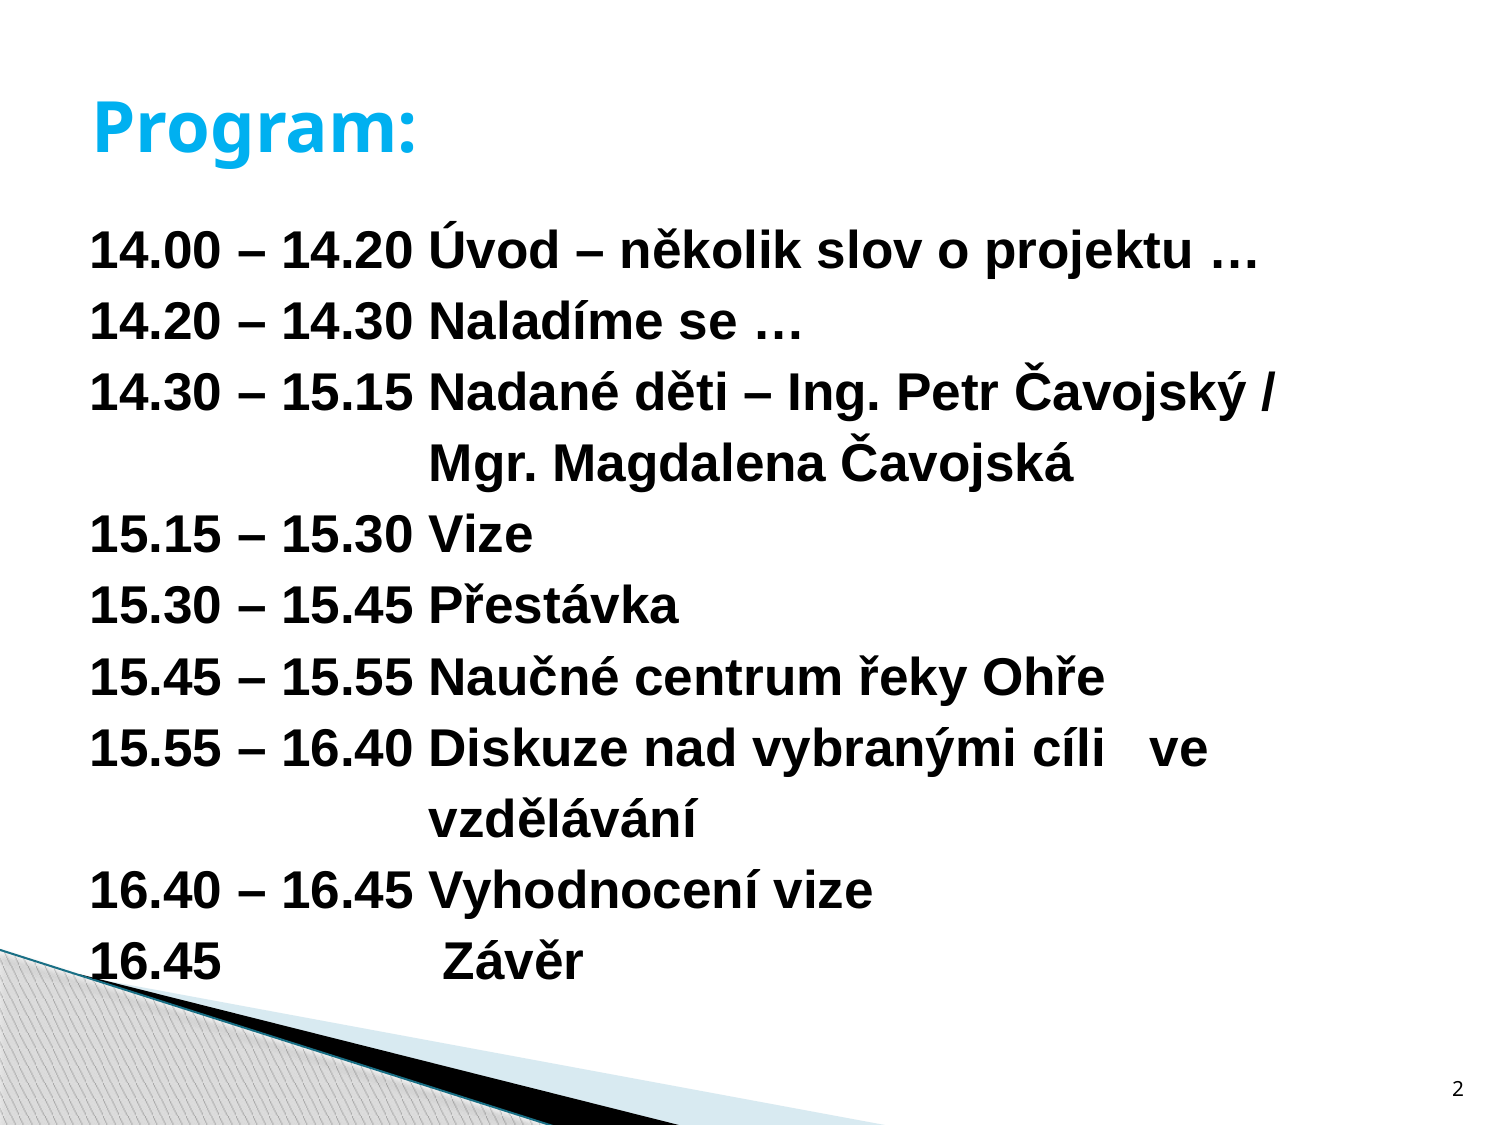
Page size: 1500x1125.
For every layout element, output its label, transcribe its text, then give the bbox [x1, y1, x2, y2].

title Program: [76, 30, 1302, 219]
slide_number 2 [1418, 1051, 1479, 1112]
list 14.00 – 14.20 Úvod – několik slov o projektu … 14.20 – 14.30 Naladíme se … 14.30 – 15.15 Nadané děti – Ing. Petr Čavojský / Mgr. Magdalena Čavojská 15.15 – 15.30 Vize 15.30 – 15.45 Přestávka 15.45 – 15.55 Naučné centrum řeky Ohře 15.55 – 16.40 Diskuze nad vybranými cíli ve vzdělávání 16.40 – 16.45 Vyhodnocení vize 16.45 Závěr [75, 208, 1425, 1005]
